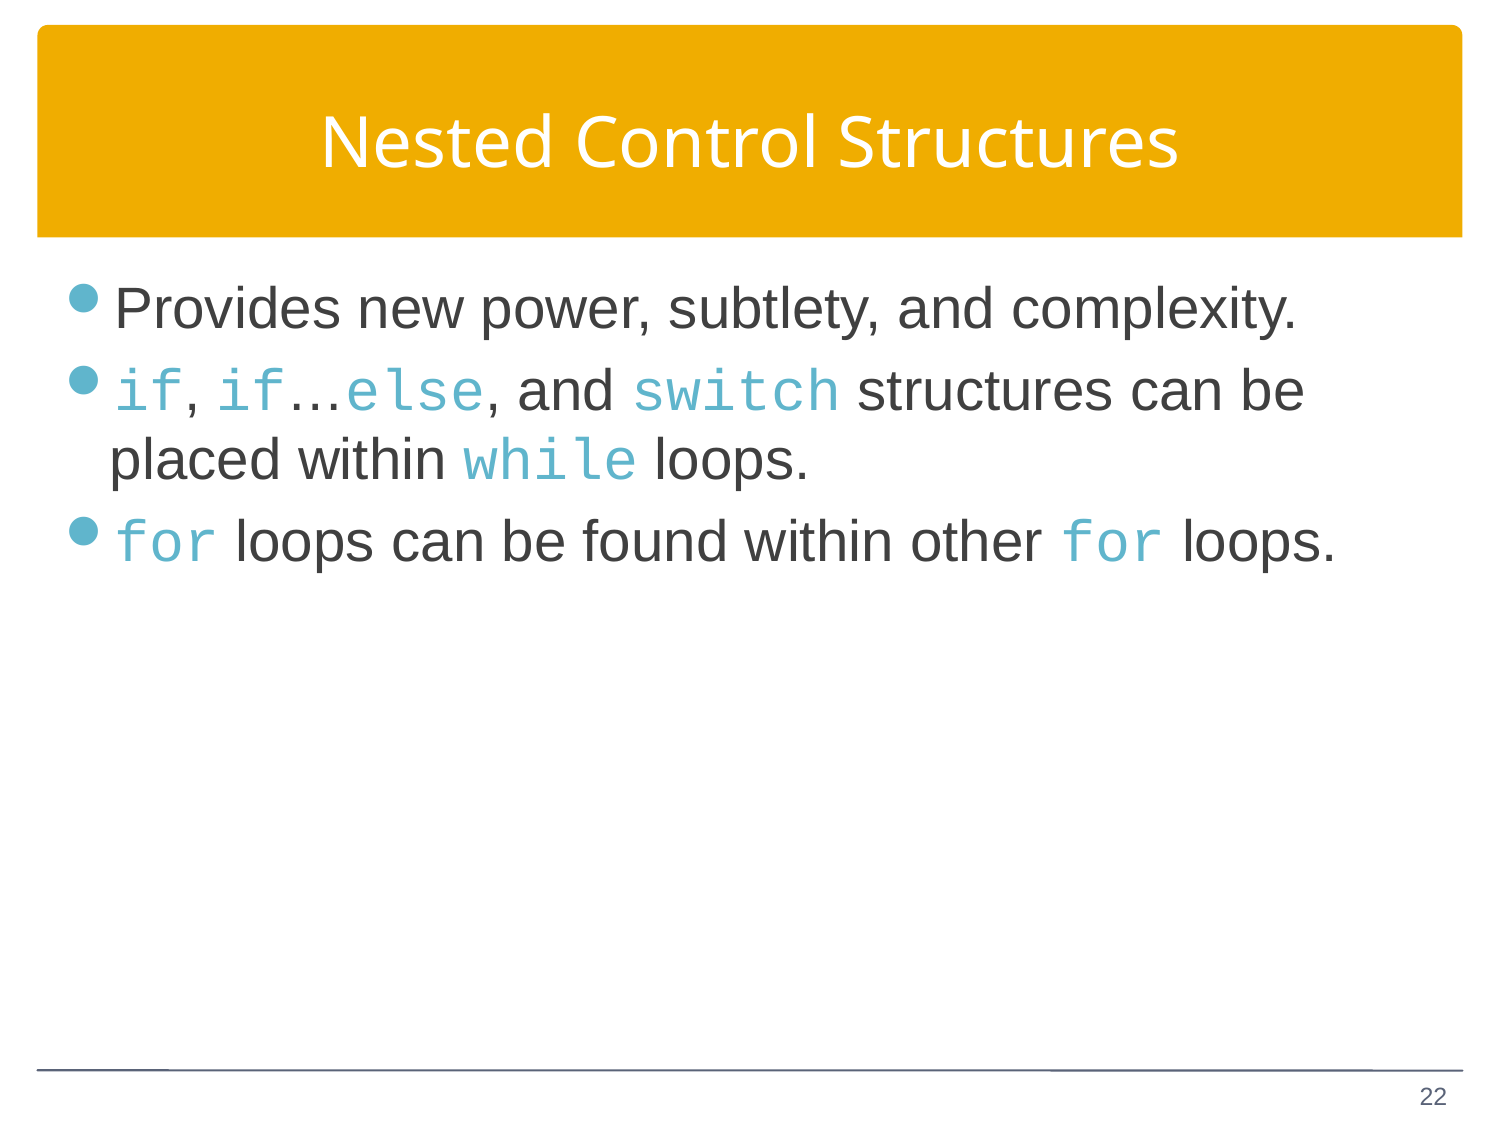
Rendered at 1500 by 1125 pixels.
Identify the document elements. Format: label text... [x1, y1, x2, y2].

slide_number 22 [1112, 1069, 1463, 1123]
title Nested Control Structures [49, 44, 1451, 233]
list Provides new power, subtlety, and complexity. if, if…else, and switch structures can be placed within while loops. for loops can be found within other for loops. [49, 262, 1451, 1051]
